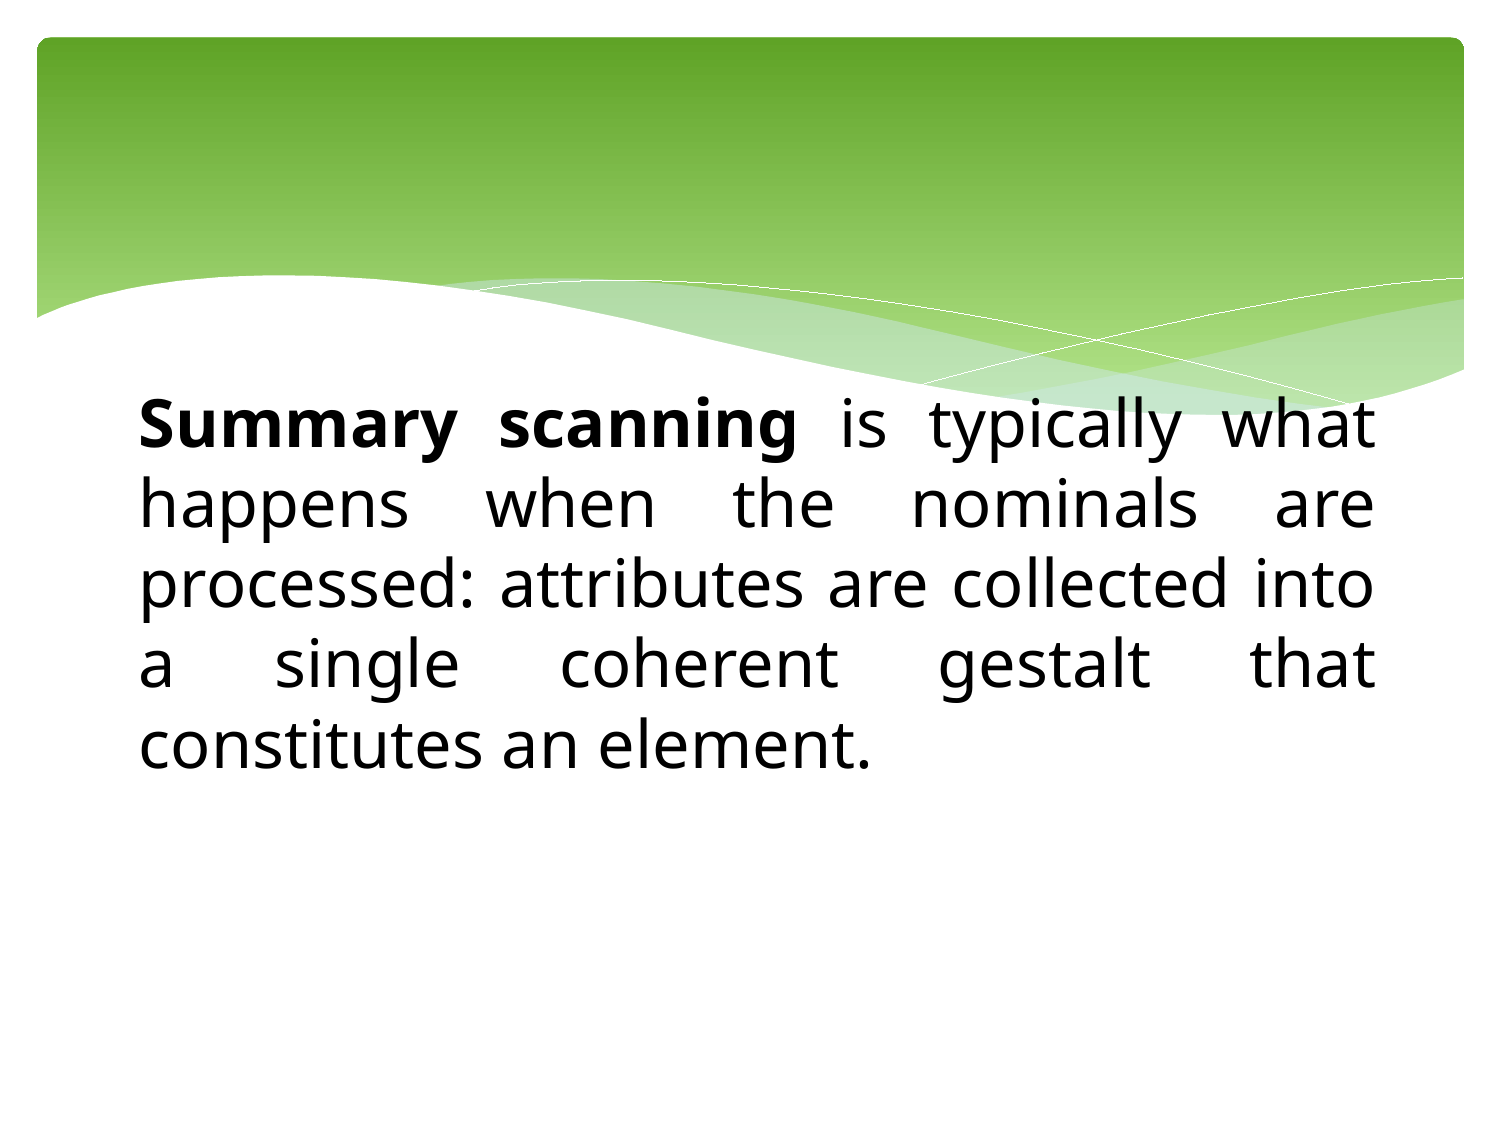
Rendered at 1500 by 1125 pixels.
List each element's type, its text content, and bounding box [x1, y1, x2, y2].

list Summary scanning is typically what happens when the nominals are processed: attributes are collected into a single coherent gestalt that constitutes an element. [123, 373, 1393, 940]
